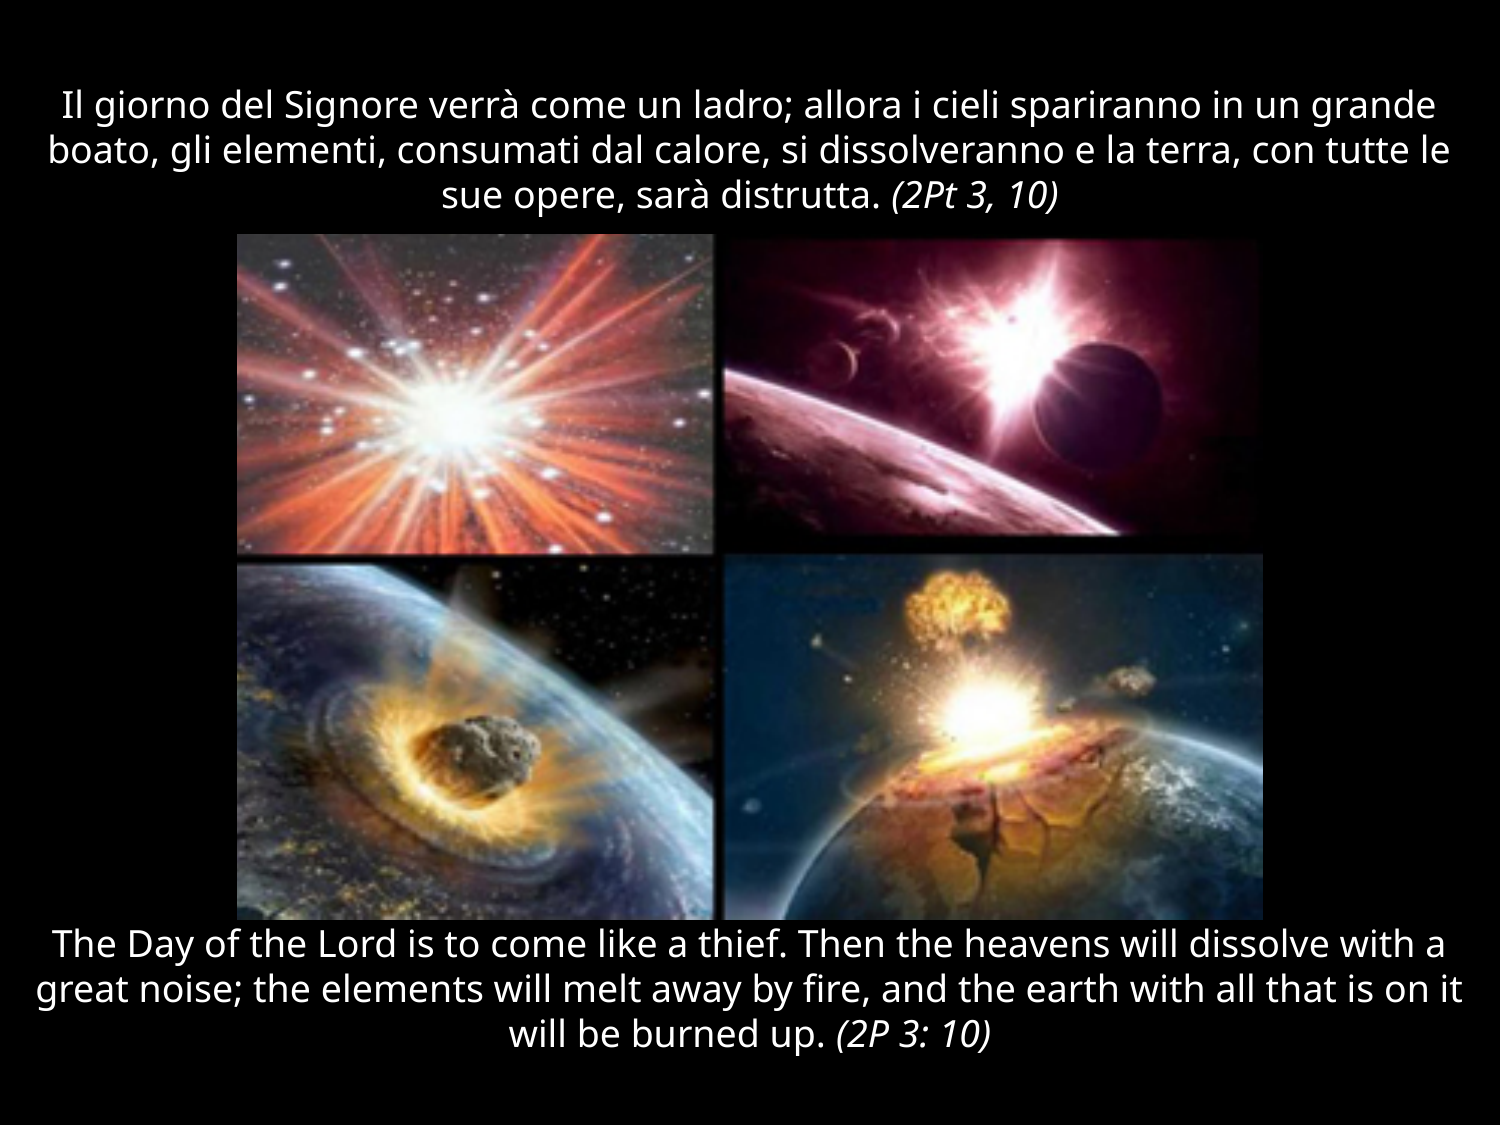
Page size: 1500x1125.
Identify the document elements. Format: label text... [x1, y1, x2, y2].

picture [237, 234, 1263, 920]
title Il giorno del Signore verrà come un ladro; allora i cieli spariranno in un grande boato, gli elementi, consumati dal calore, si dissolveranno e la terra, con tutte le sue opere, sarà distrutta. (2Pt 3, 10) [0, 54, 1500, 243]
text_box The Day of the Lord is to come like a thief. Then the heavens will dissolve with a great noise; the elements will melt away by fire, and the earth with all that is on it will be burned up. (2P 3: 10) [0, 912, 1500, 1063]
